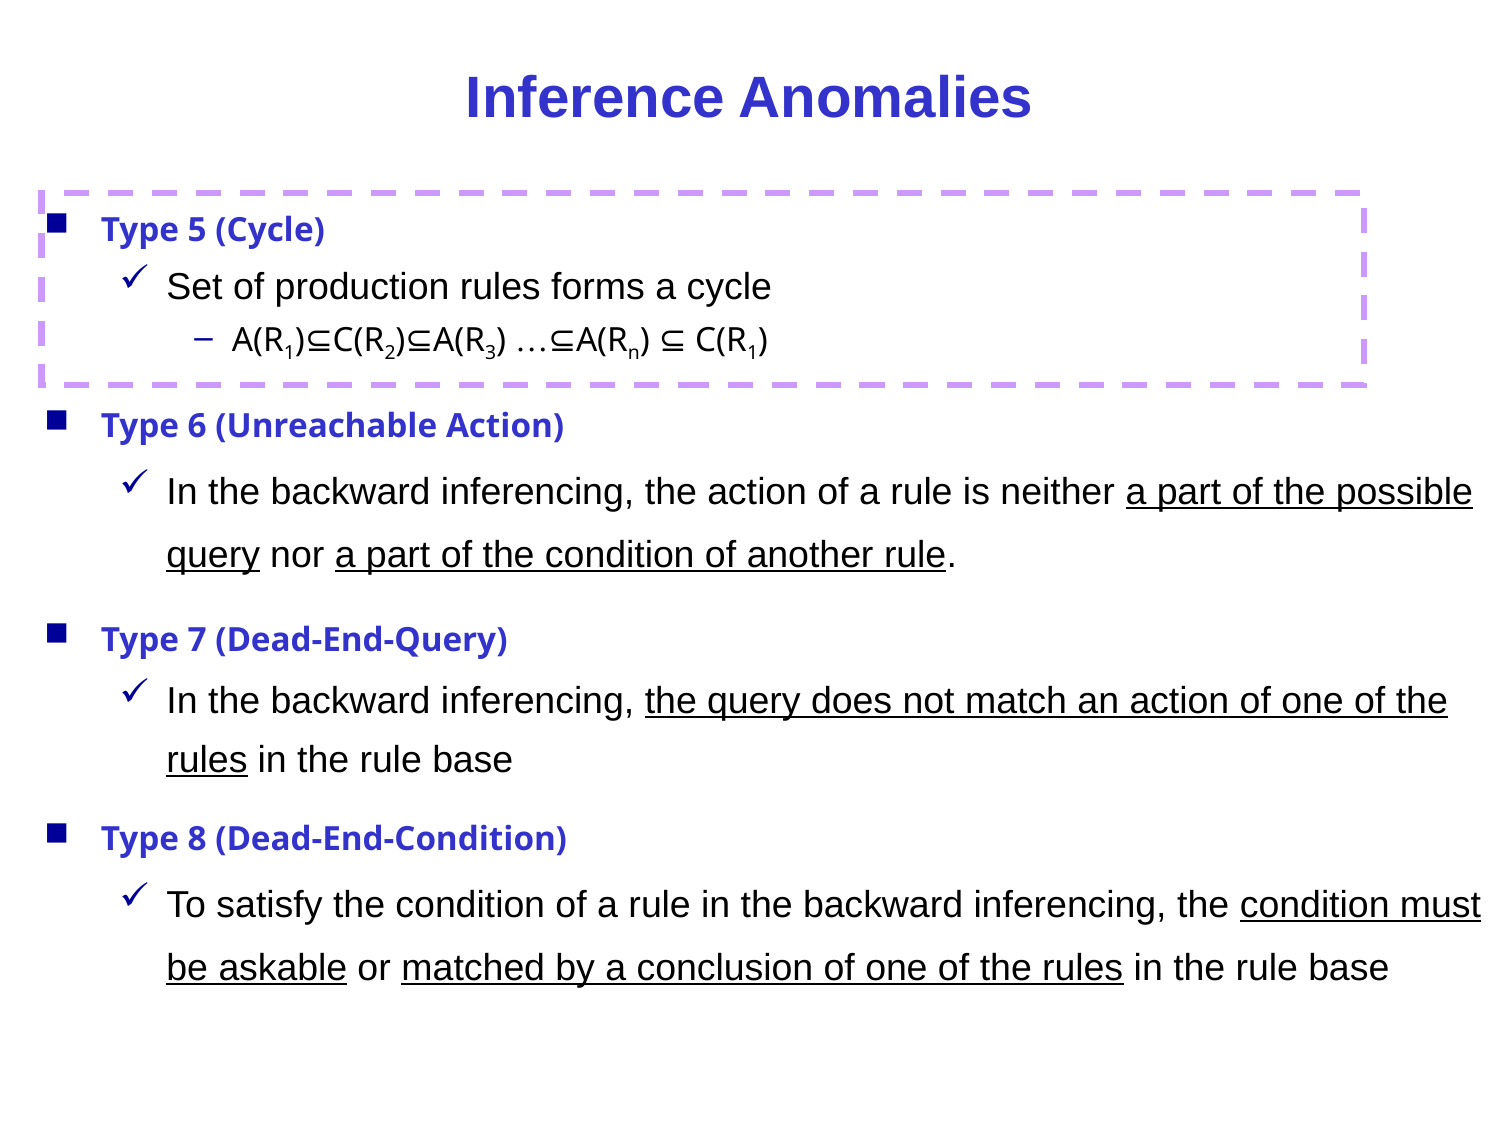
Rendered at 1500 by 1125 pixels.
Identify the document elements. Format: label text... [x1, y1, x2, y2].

text_box [41, 193, 1365, 386]
title Inference Anomalies [62, 49, 1438, 138]
text_box Type 5 (Cycle) Set of production rules forms a cycle A(R1)⊆C(R2)⊆A(R3) …⊆A(Rn) ⊆ C(R1) Type 6 (Unreachable Action) In the backward inferencing, the action of a rule is neither a part of the possible query nor a part of the condition of another rule. Type 7 (Dead-End-Query) In the backward inferencing, the query does not match an action of one of the rules in the rule base Type 8 (Dead-End-Condition) To satisfy the condition of a rule in the backward inferencing, the condition must be askable or matched by a conclusion of one of the rules in the rule base [29, 196, 1500, 1059]
